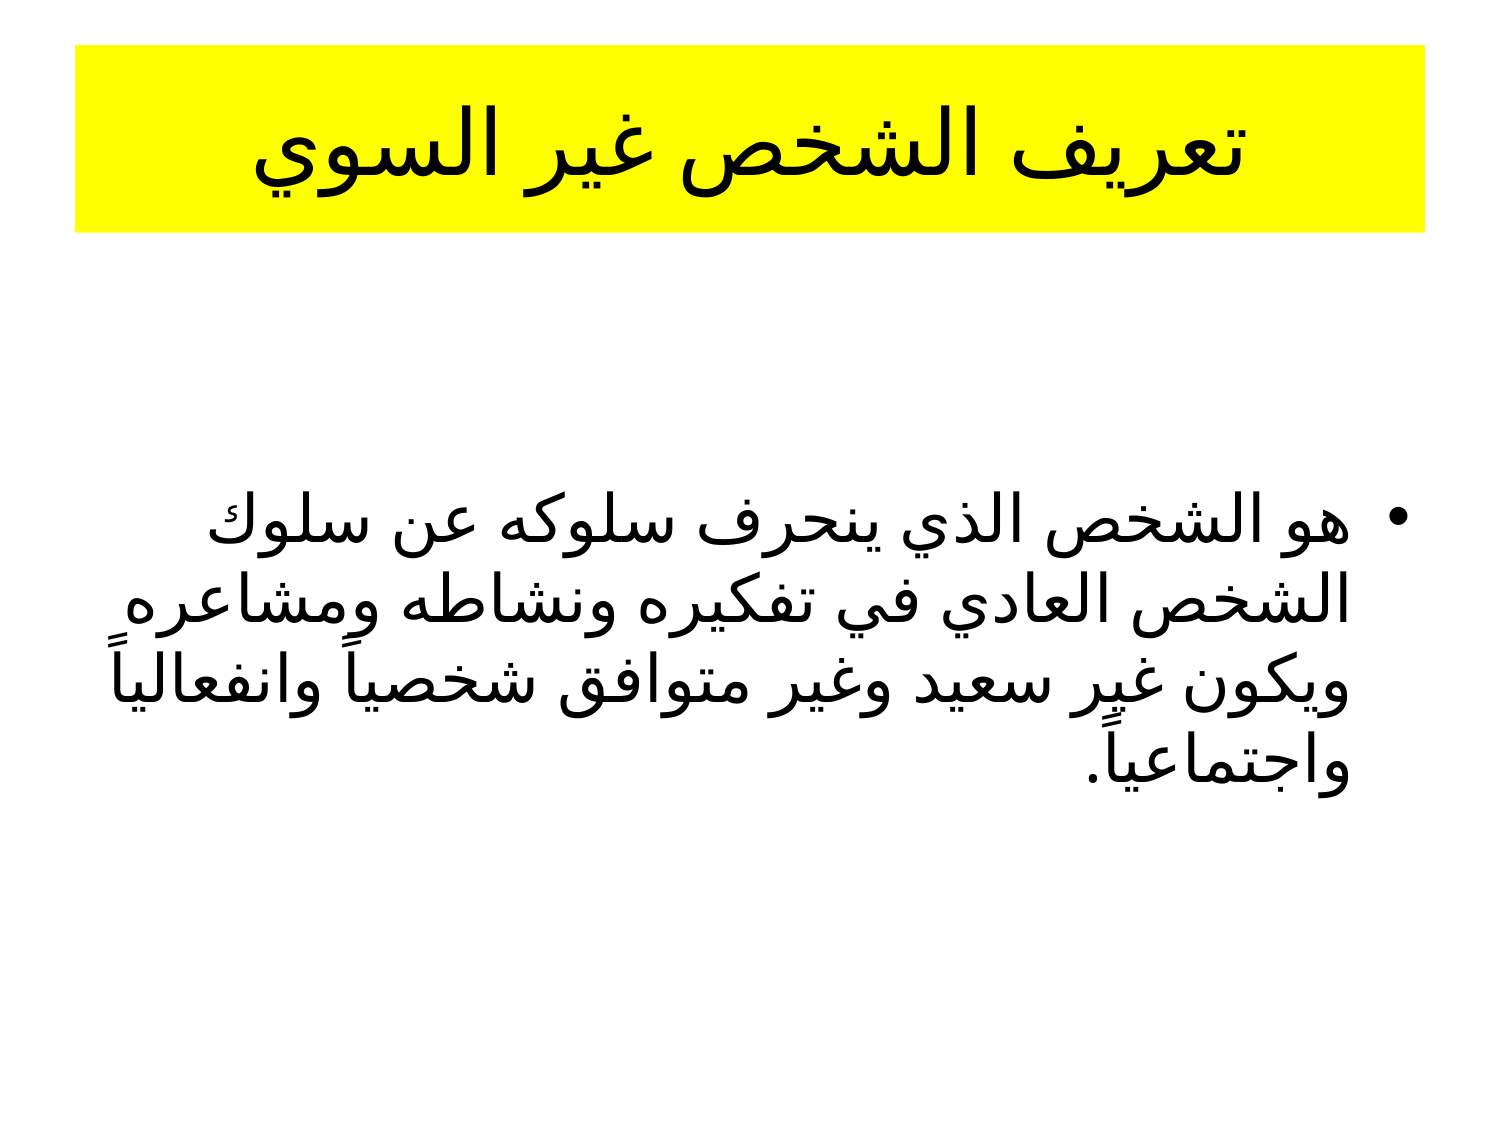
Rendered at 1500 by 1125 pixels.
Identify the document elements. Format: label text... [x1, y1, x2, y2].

title تعريف الشخص غير السوي [75, 45, 1425, 233]
list هو الشخص الذي ينحرف سلوكه عن سلوك الشخص العادي في تفكيره ونشاطه ومشاعره ويكون غير سعيد وغير متوافق شخصياً وانفعالياً واجتماعياً. [75, 468, 1425, 1005]
